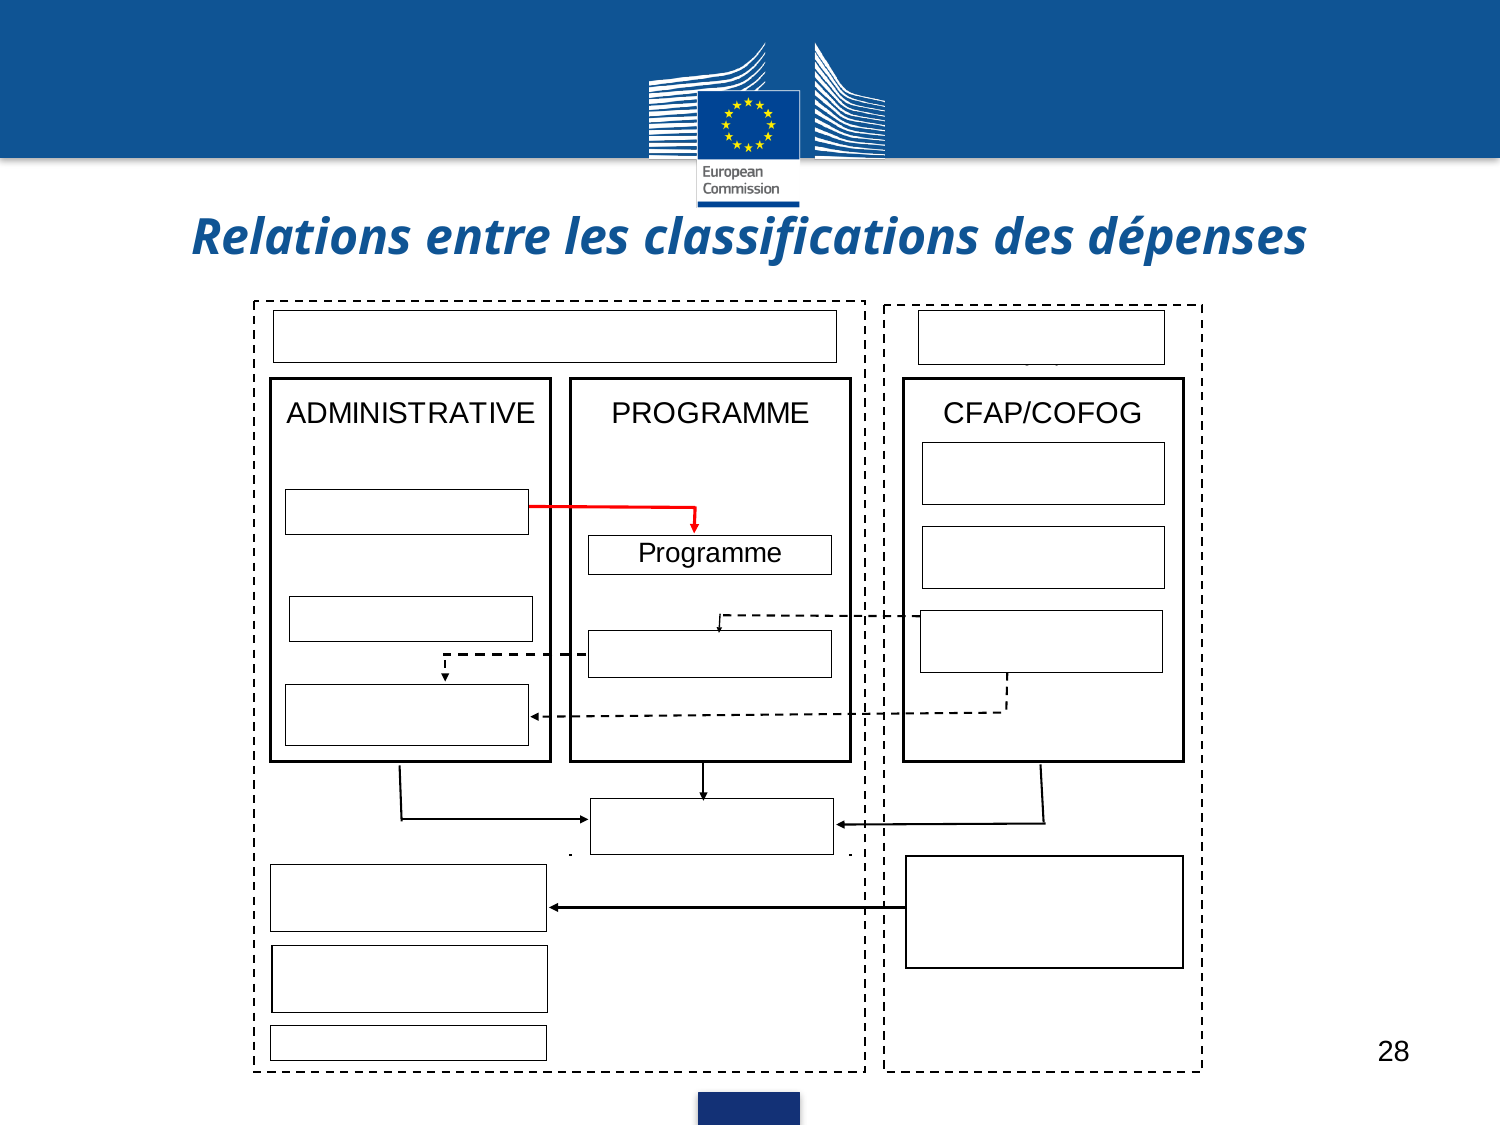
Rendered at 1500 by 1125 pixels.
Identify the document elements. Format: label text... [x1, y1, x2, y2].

title Relations entre les classifications des dépenses [0, 93, 1500, 376]
picture [649, 42, 885, 93]
slide_number 28 [1074, 1024, 1426, 1103]
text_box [245, 292, 1218, 1091]
